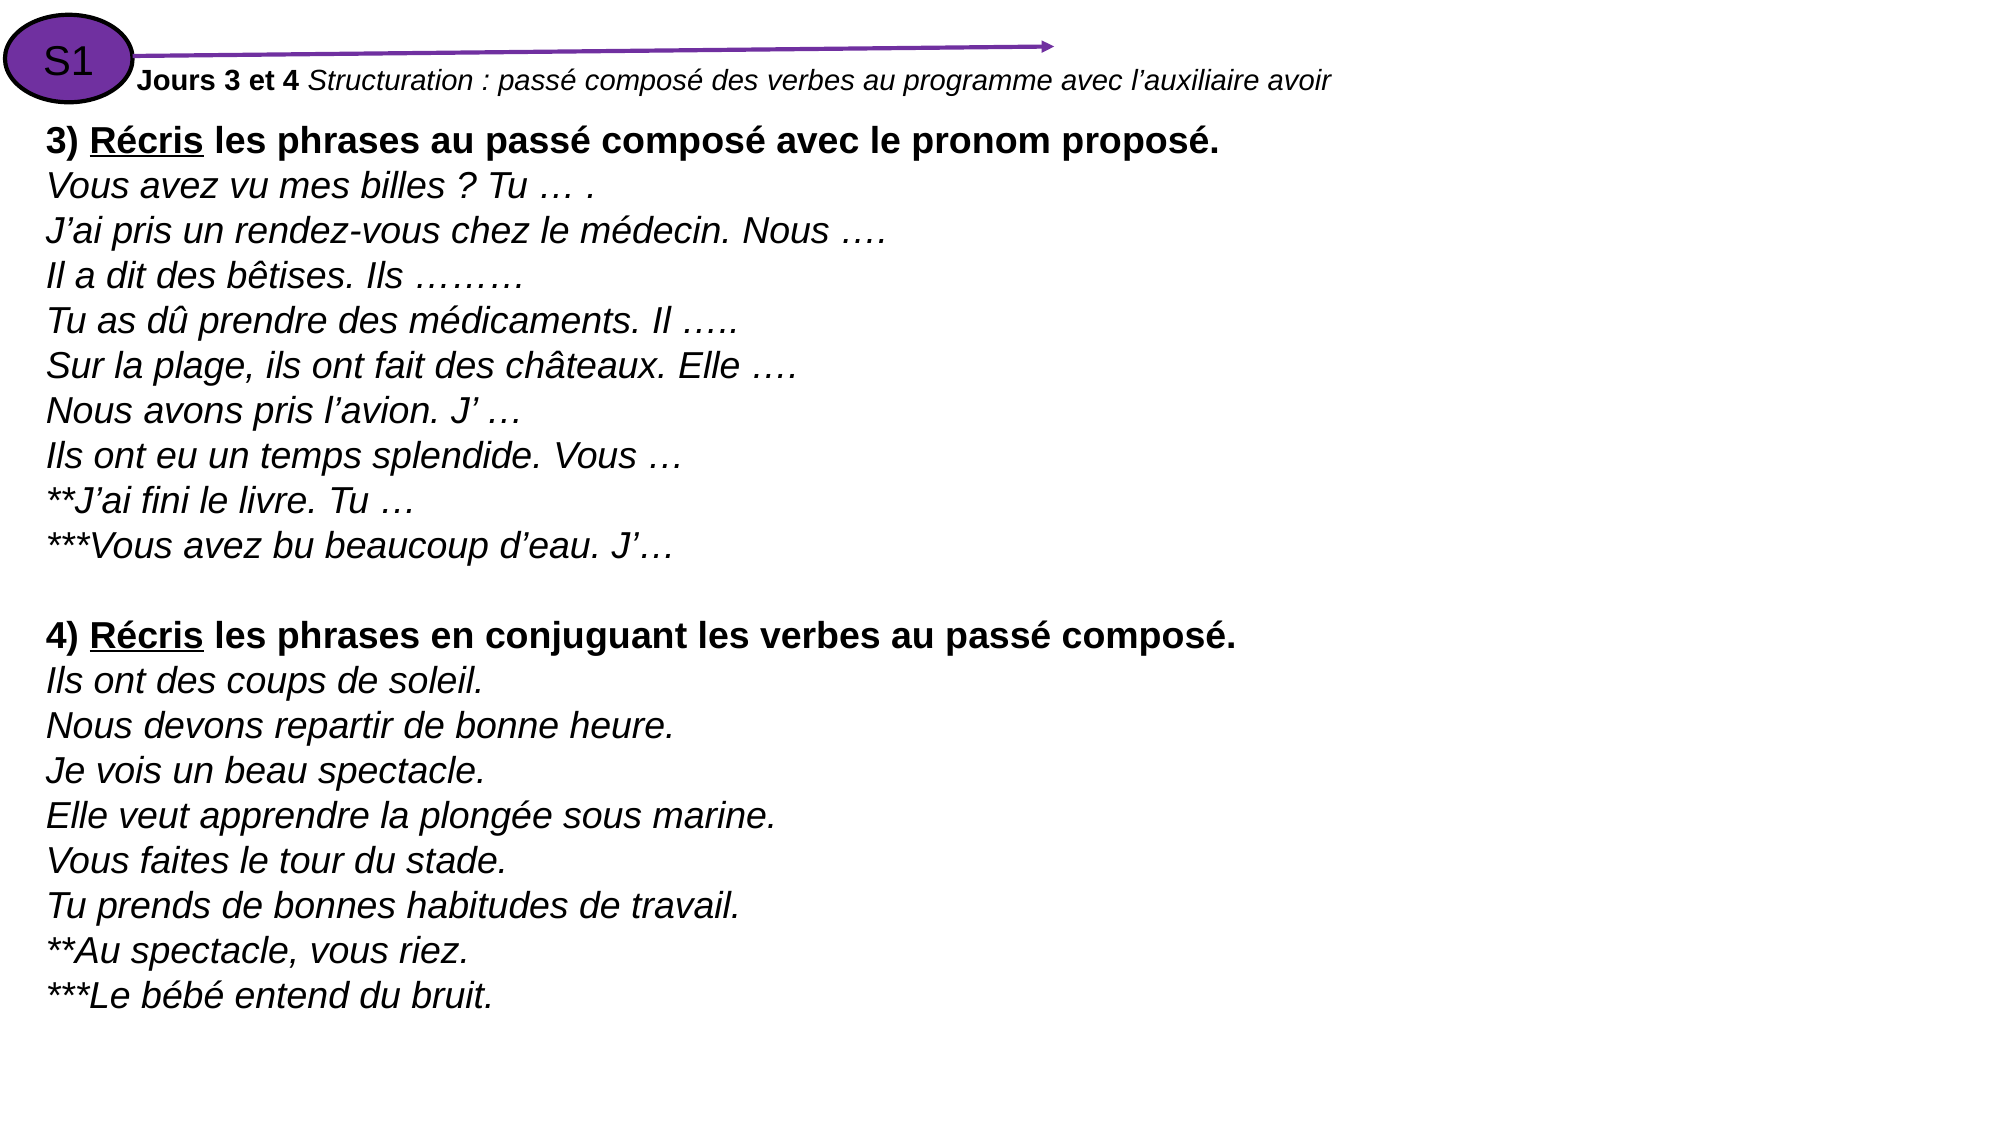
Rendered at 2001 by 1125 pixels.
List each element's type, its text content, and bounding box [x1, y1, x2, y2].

text_box Jours 3 et 4 Structuration : passé composé des verbes au programme avec l’auxiliaire avoir [117, 54, 1352, 110]
text_box S1 [4, 14, 132, 103]
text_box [132, 46, 1055, 56]
text_box 3) Récris les phrases au passé composé avec le pronom proposé. Vous avez vu mes billes ? Tu … . J’ai pris un rendez-vous chez le médecin. Nous …. Il a dit des bêtises. Ils ……… Tu as dû prendre des médicaments. Il ….. Sur la plage, ils ont fait des châteaux. Elle …. Nous avons pris l’avion. J’ … Ils ont eu un temps splendide. Vous … **J’ai fini le livre. Tu … ***Vous avez bu beaucoup d’eau. J’… 4) Récris les phrases en conjuguant les verbes au passé composé. Ils ont des coups de soleil. Nous devons repartir de bonne heure. Je vois un beau spectacle. Elle veut apprendre la plongée sous marine. Vous faites le tour du stade. Tu prends de bonnes habitudes de travail. **Au spectacle, vous riez. ***Le bébé entend du bruit. [39, 109, 1934, 1027]
